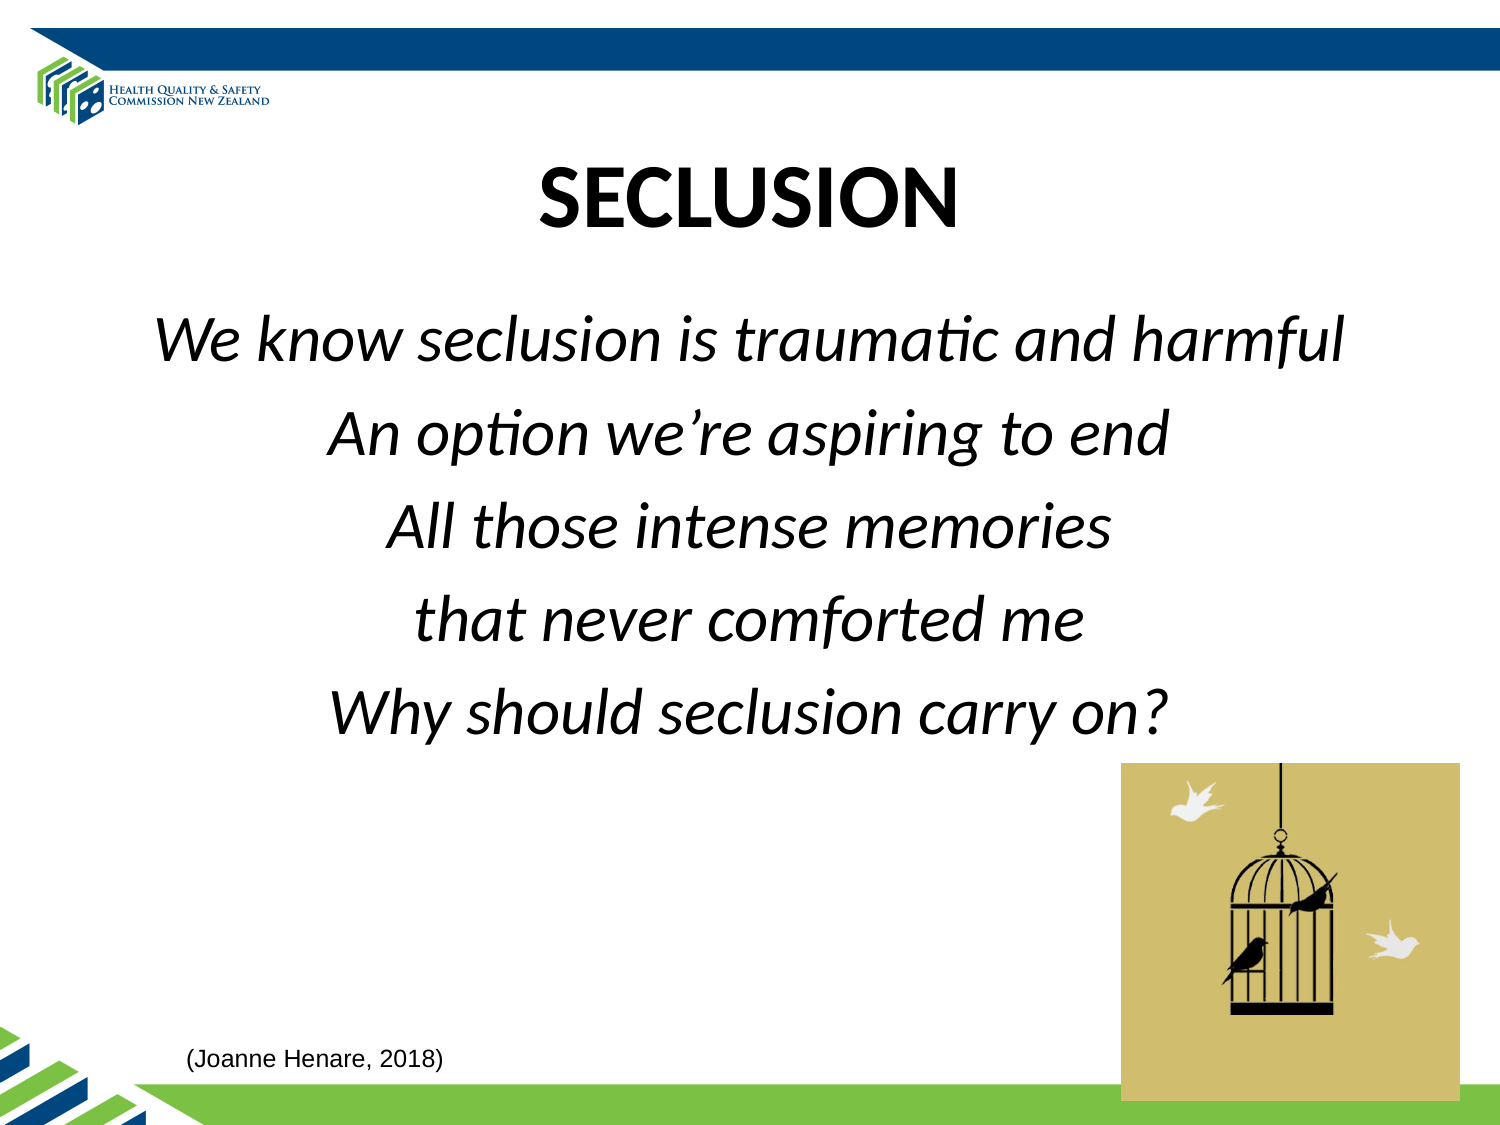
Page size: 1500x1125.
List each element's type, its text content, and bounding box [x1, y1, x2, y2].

title SECLUSION [75, 112, 1425, 271]
list We know seclusion is traumatic and harmful An option we’re aspiring to end All those intense memories that never comforted me Why should seclusion carry on? [75, 287, 1425, 1013]
picture [0, 0, 1500, 1125]
text_box (Joanne Henare, 2018) [171, 1035, 691, 1080]
